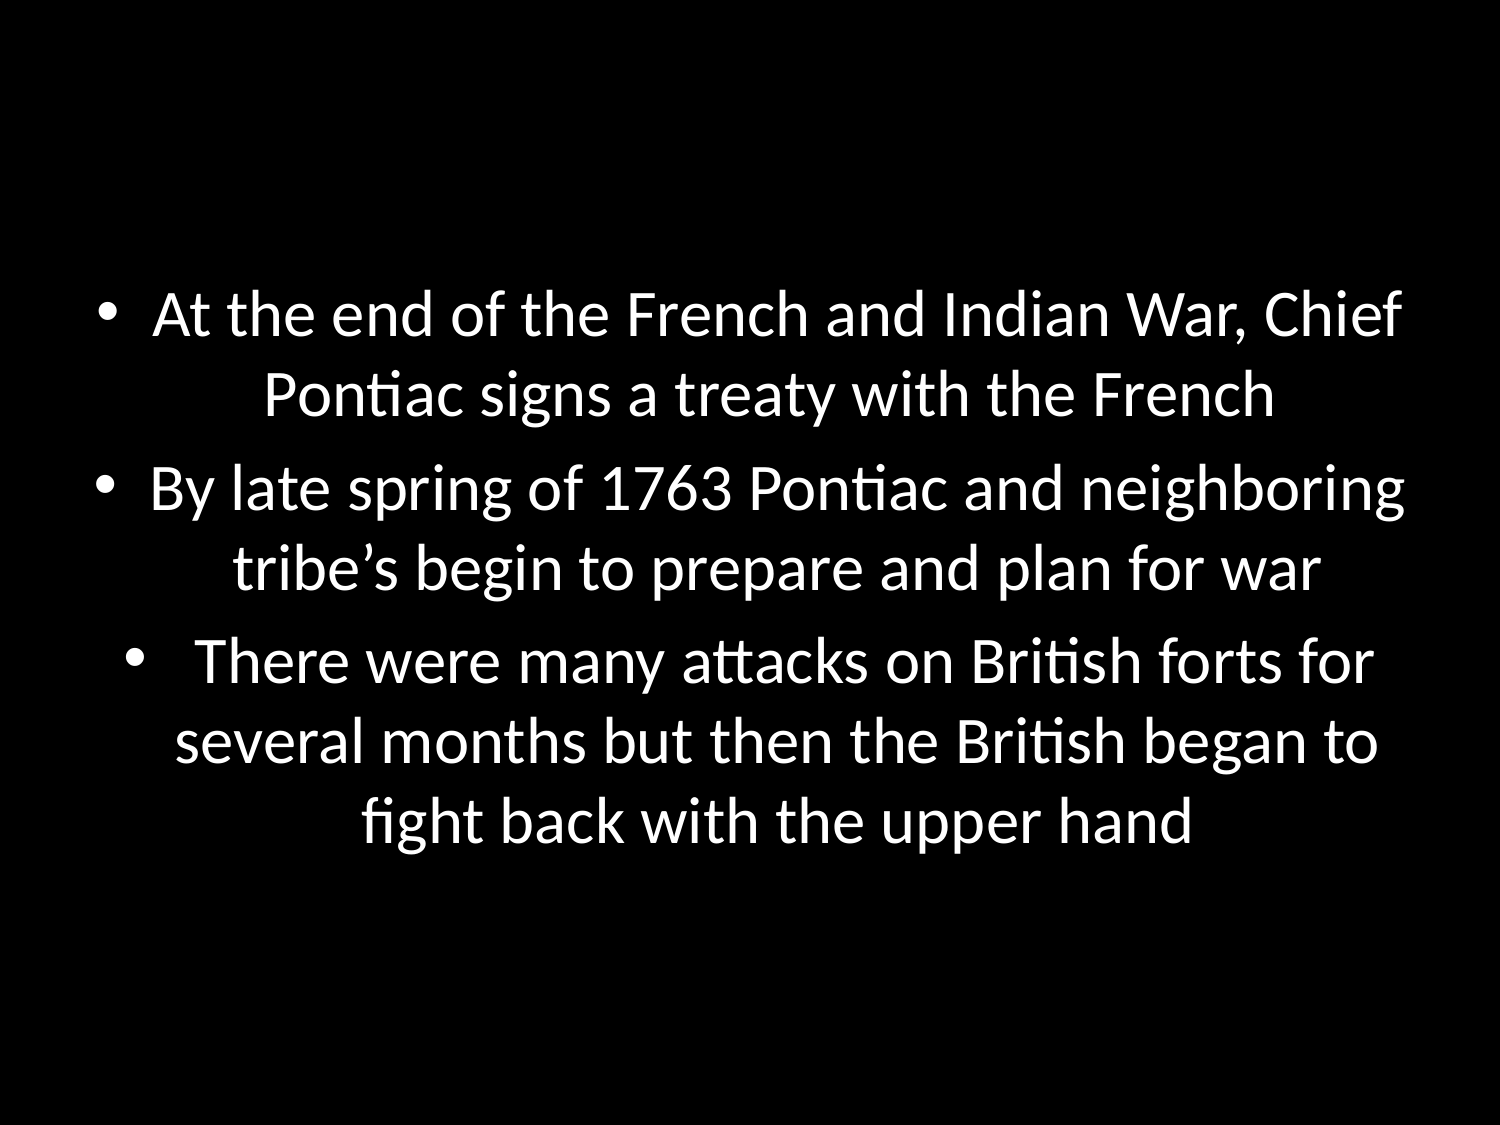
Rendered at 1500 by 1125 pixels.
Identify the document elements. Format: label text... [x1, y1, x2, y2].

list At the end of the French and Indian War, Chief Pontiac signs a treaty with the French By late spring of 1763 Pontiac and neighboring tribe’s begin to prepare and plan for war There were many attacks on British forts for several months but then the British began to fight back with the upper hand [75, 262, 1425, 1005]
